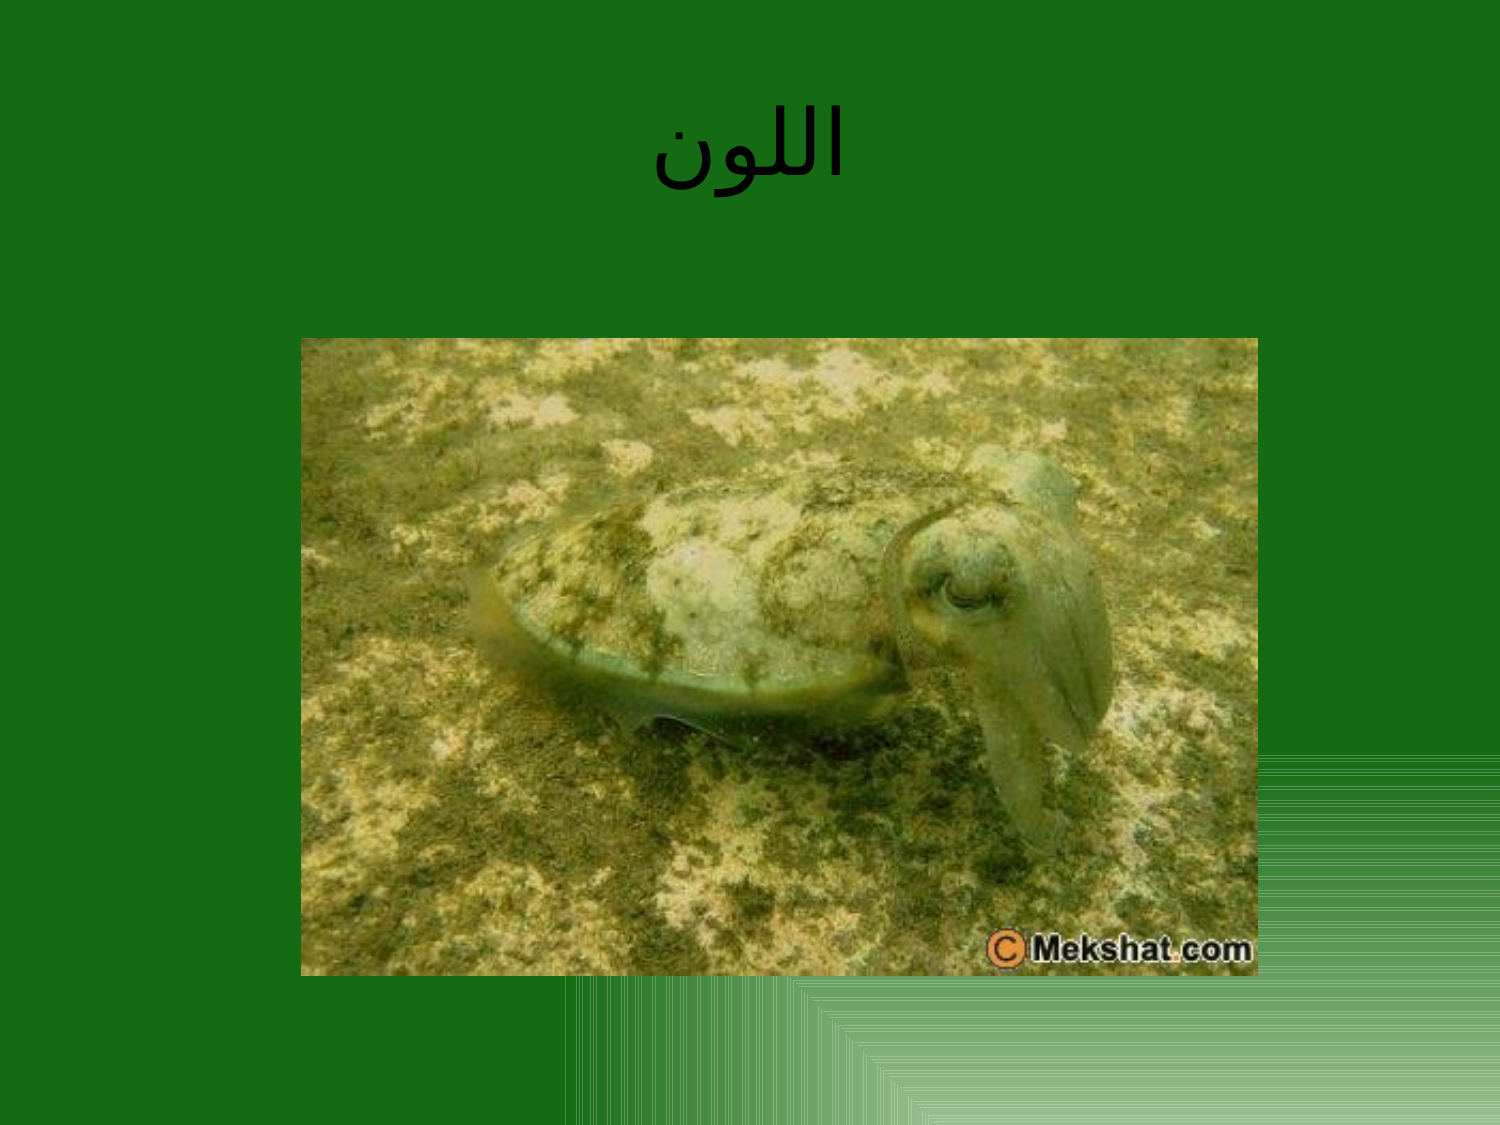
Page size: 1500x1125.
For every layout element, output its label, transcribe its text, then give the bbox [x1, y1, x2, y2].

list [300, 337, 1259, 977]
title اللون [75, 45, 1425, 233]
